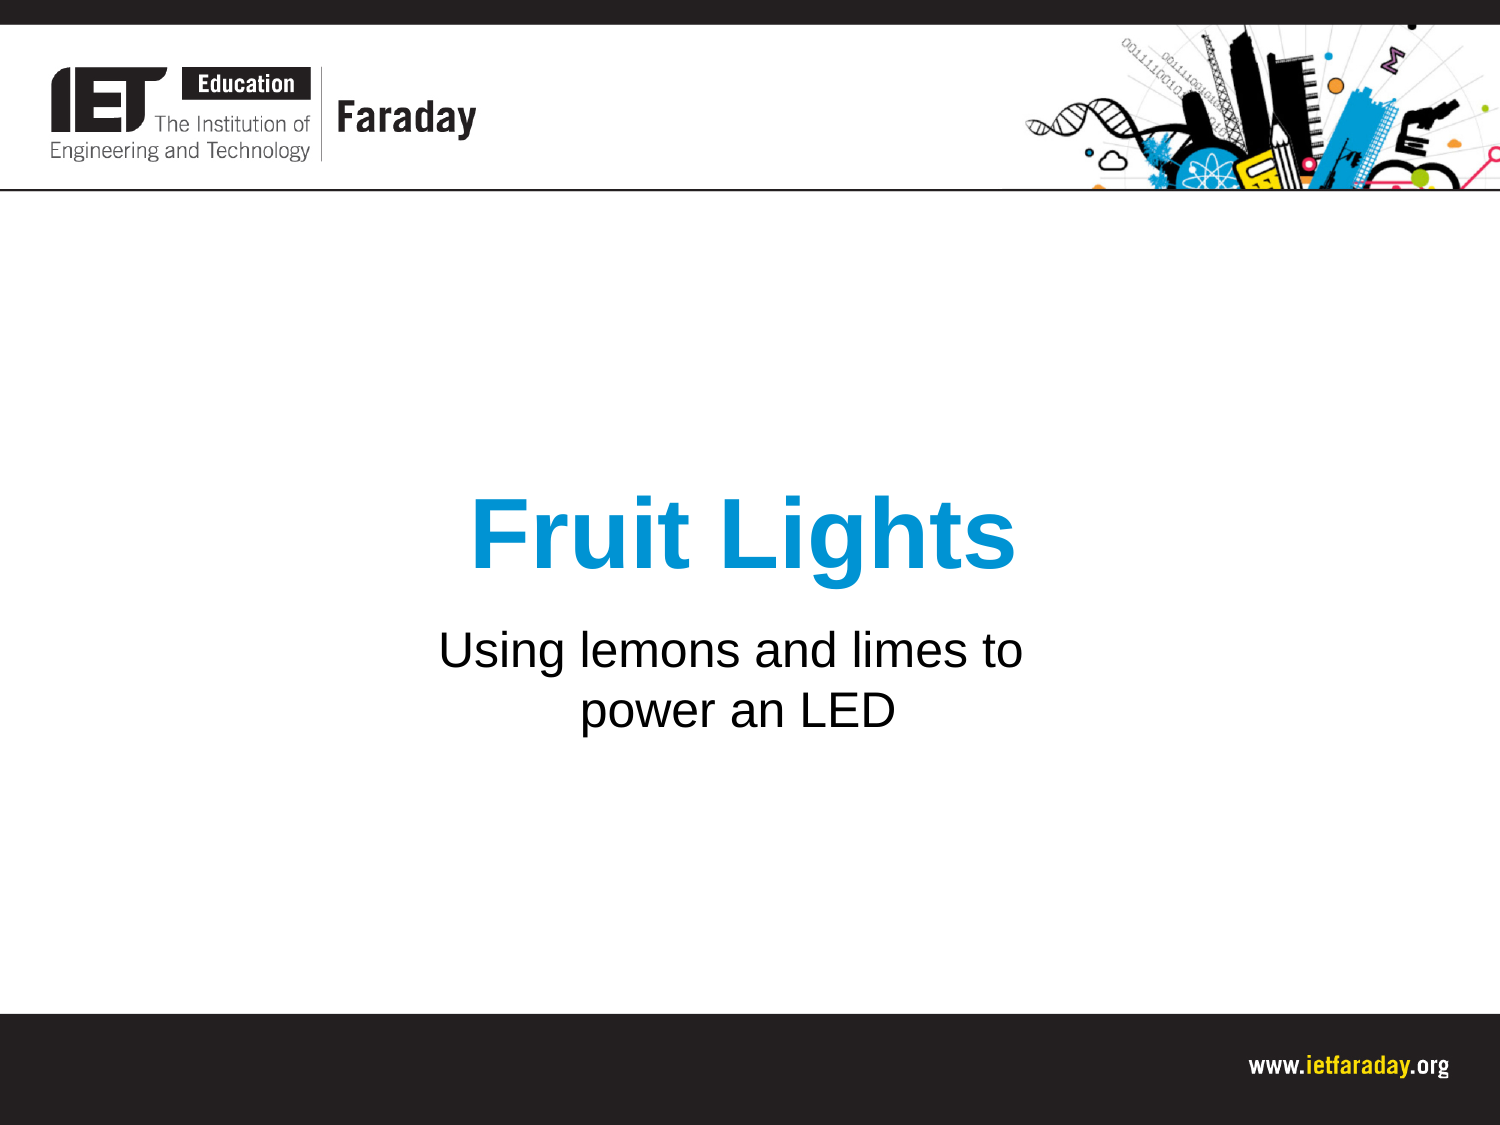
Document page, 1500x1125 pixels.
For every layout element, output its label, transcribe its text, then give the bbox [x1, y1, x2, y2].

picture [0, 0, 1500, 1125]
text_box Fruit Lights [159, 461, 1329, 597]
text_box Using lemons and limes to power an LED [277, 609, 1199, 745]
